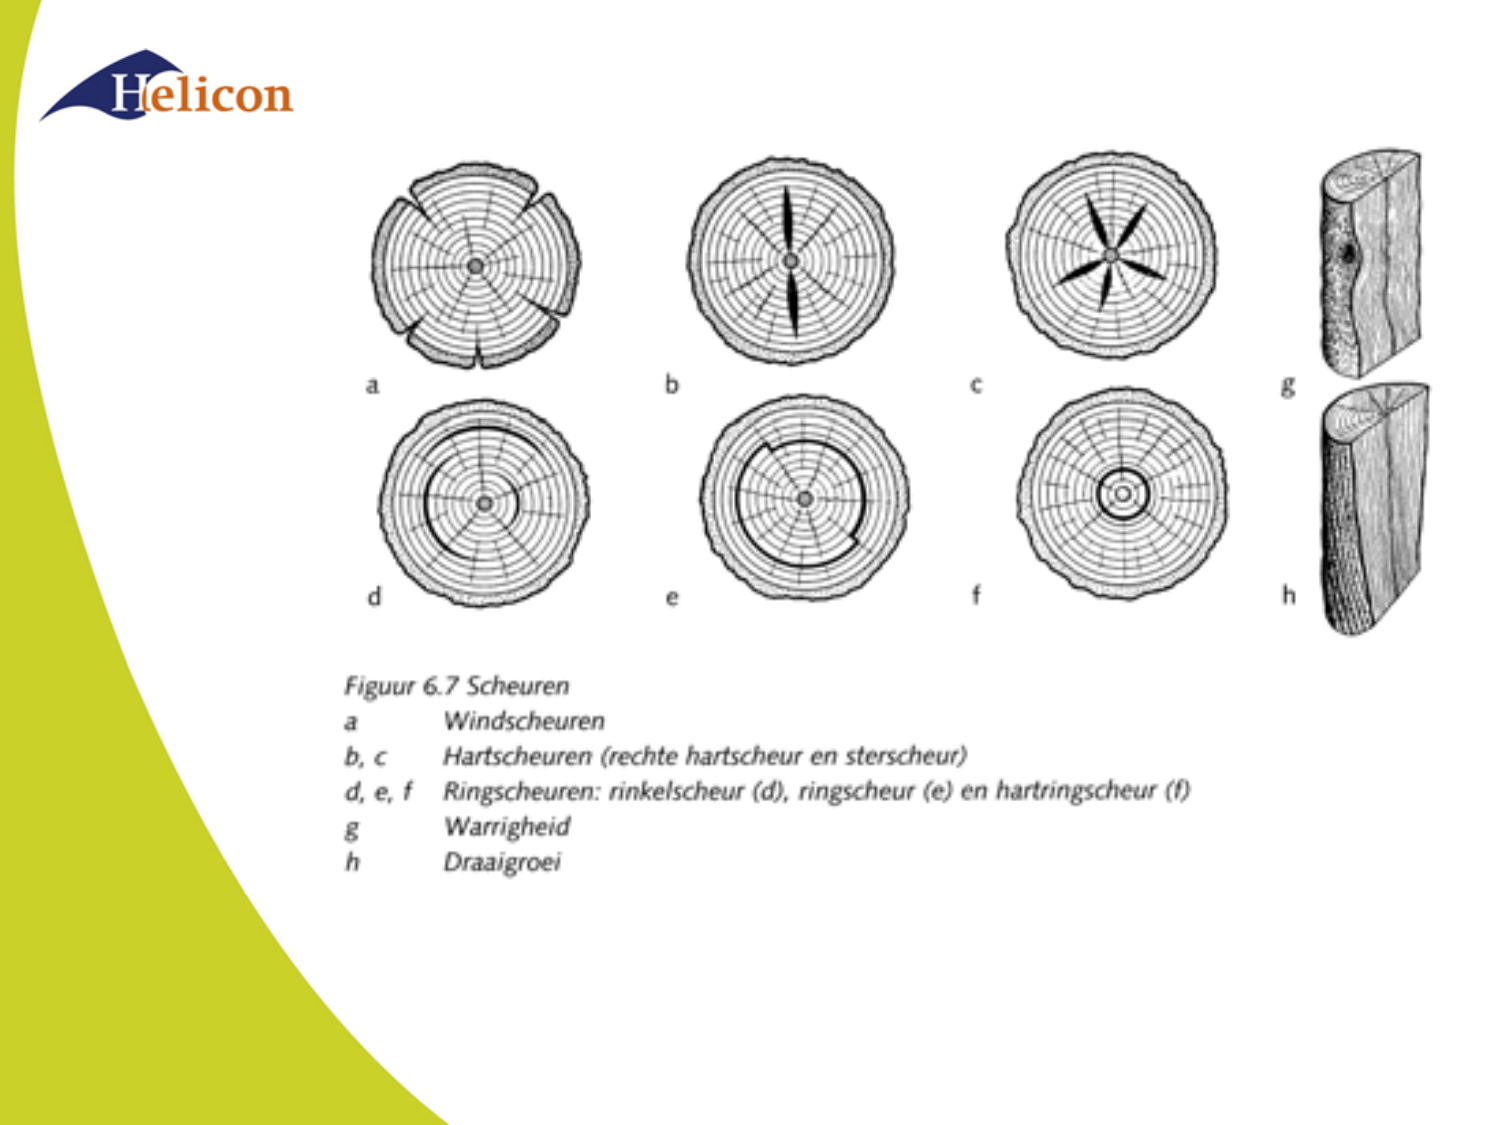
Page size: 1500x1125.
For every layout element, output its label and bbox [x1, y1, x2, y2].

picture [0, 0, 1500, 1125]
list [244, 136, 1446, 894]
